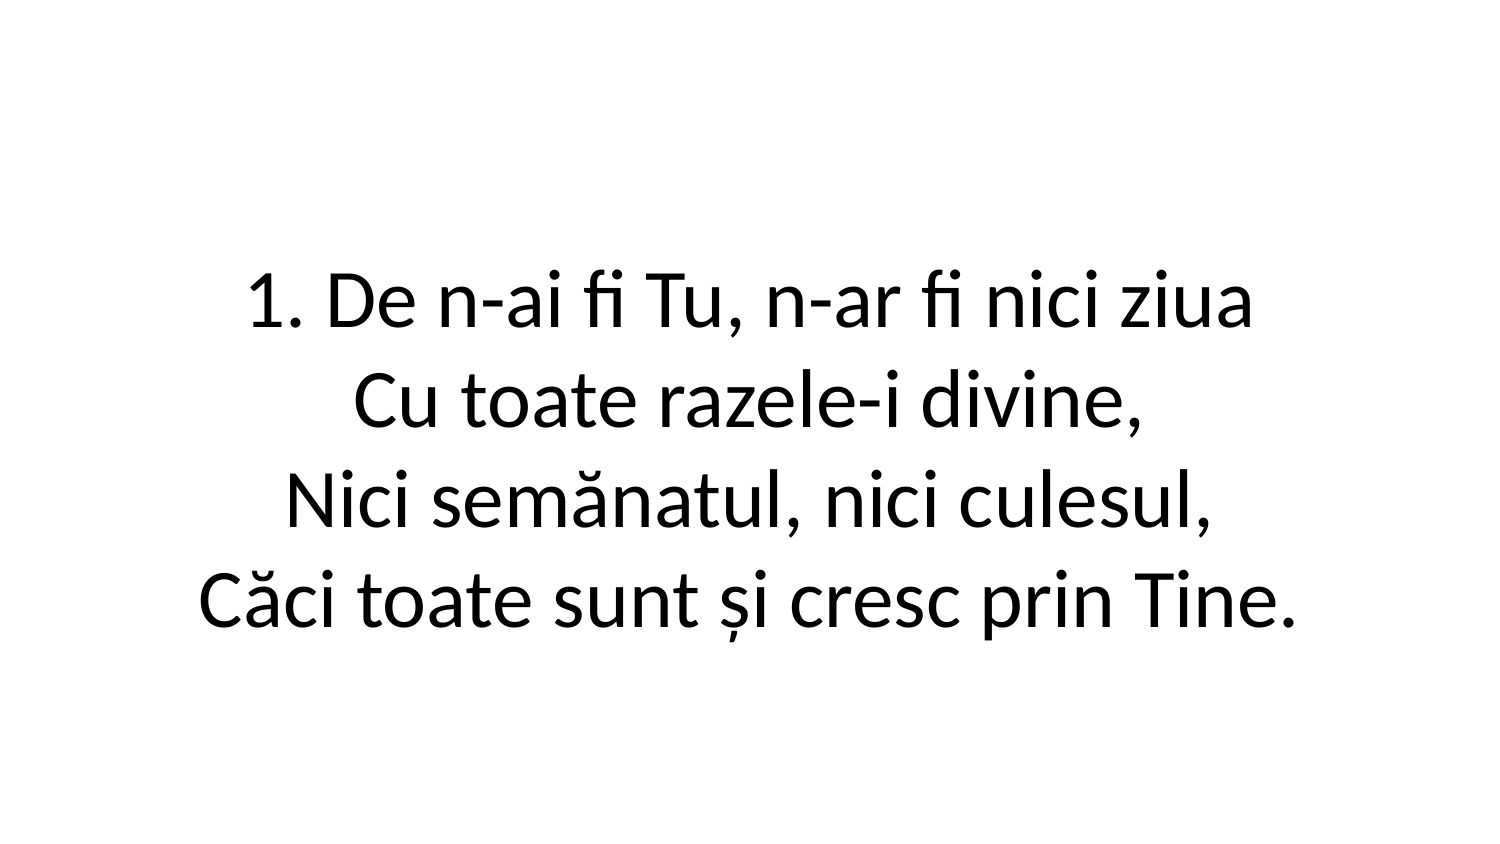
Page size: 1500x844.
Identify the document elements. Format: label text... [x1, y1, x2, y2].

text_box 1. De n-ai fi Tu, n-ar fi nici ziua Cu toate razele-i divine, Nici semănatul, nici culesul, Căci toate sunt și cresc prin Tine. [183, 192, 1316, 652]
